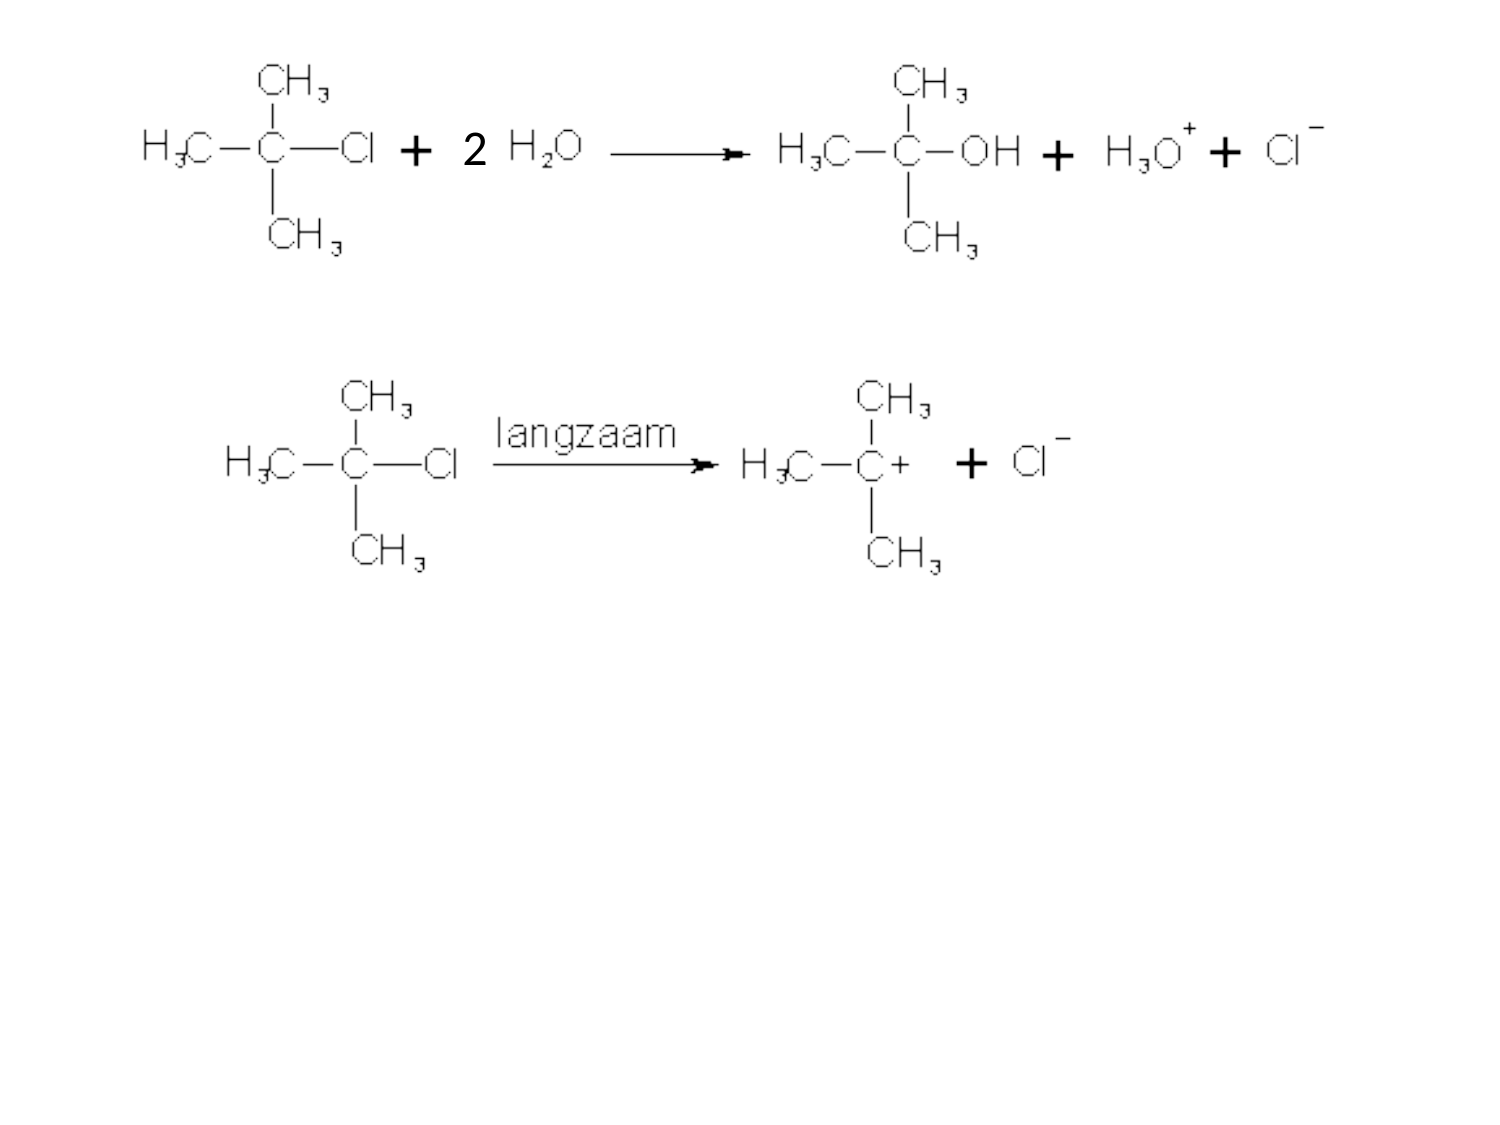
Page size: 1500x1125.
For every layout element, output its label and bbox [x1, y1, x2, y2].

text_box [123, 54, 1347, 295]
picture [206, 373, 1293, 610]
